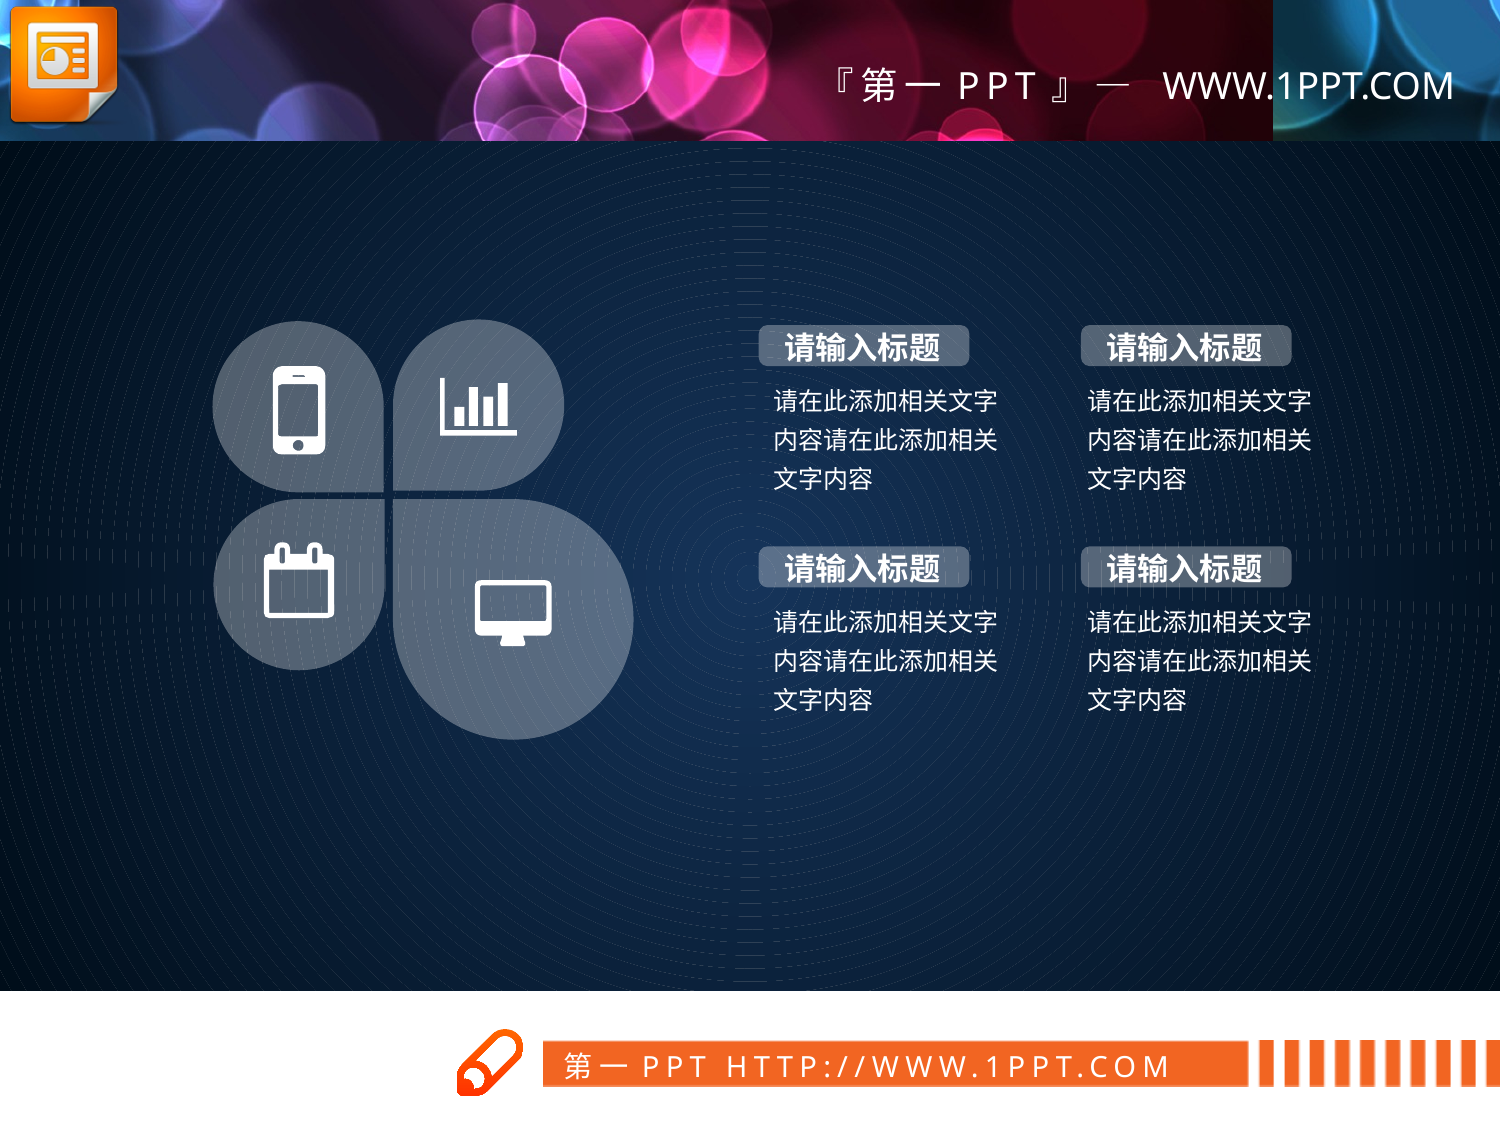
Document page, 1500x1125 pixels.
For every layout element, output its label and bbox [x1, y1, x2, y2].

text_box [1072, 320, 1329, 503]
picture [0, 0, 1500, 141]
text_box [263, 542, 335, 619]
text_box [272, 366, 326, 455]
picture [543, 1040, 1500, 1087]
text_box [212, 321, 384, 493]
text_box [393, 319, 565, 491]
text_box [758, 320, 1015, 503]
text_box [440, 377, 517, 436]
text_box [474, 580, 552, 647]
text_box [213, 499, 385, 671]
text_box [392, 499, 634, 740]
text_box [758, 542, 1015, 724]
text_box [1072, 542, 1329, 724]
